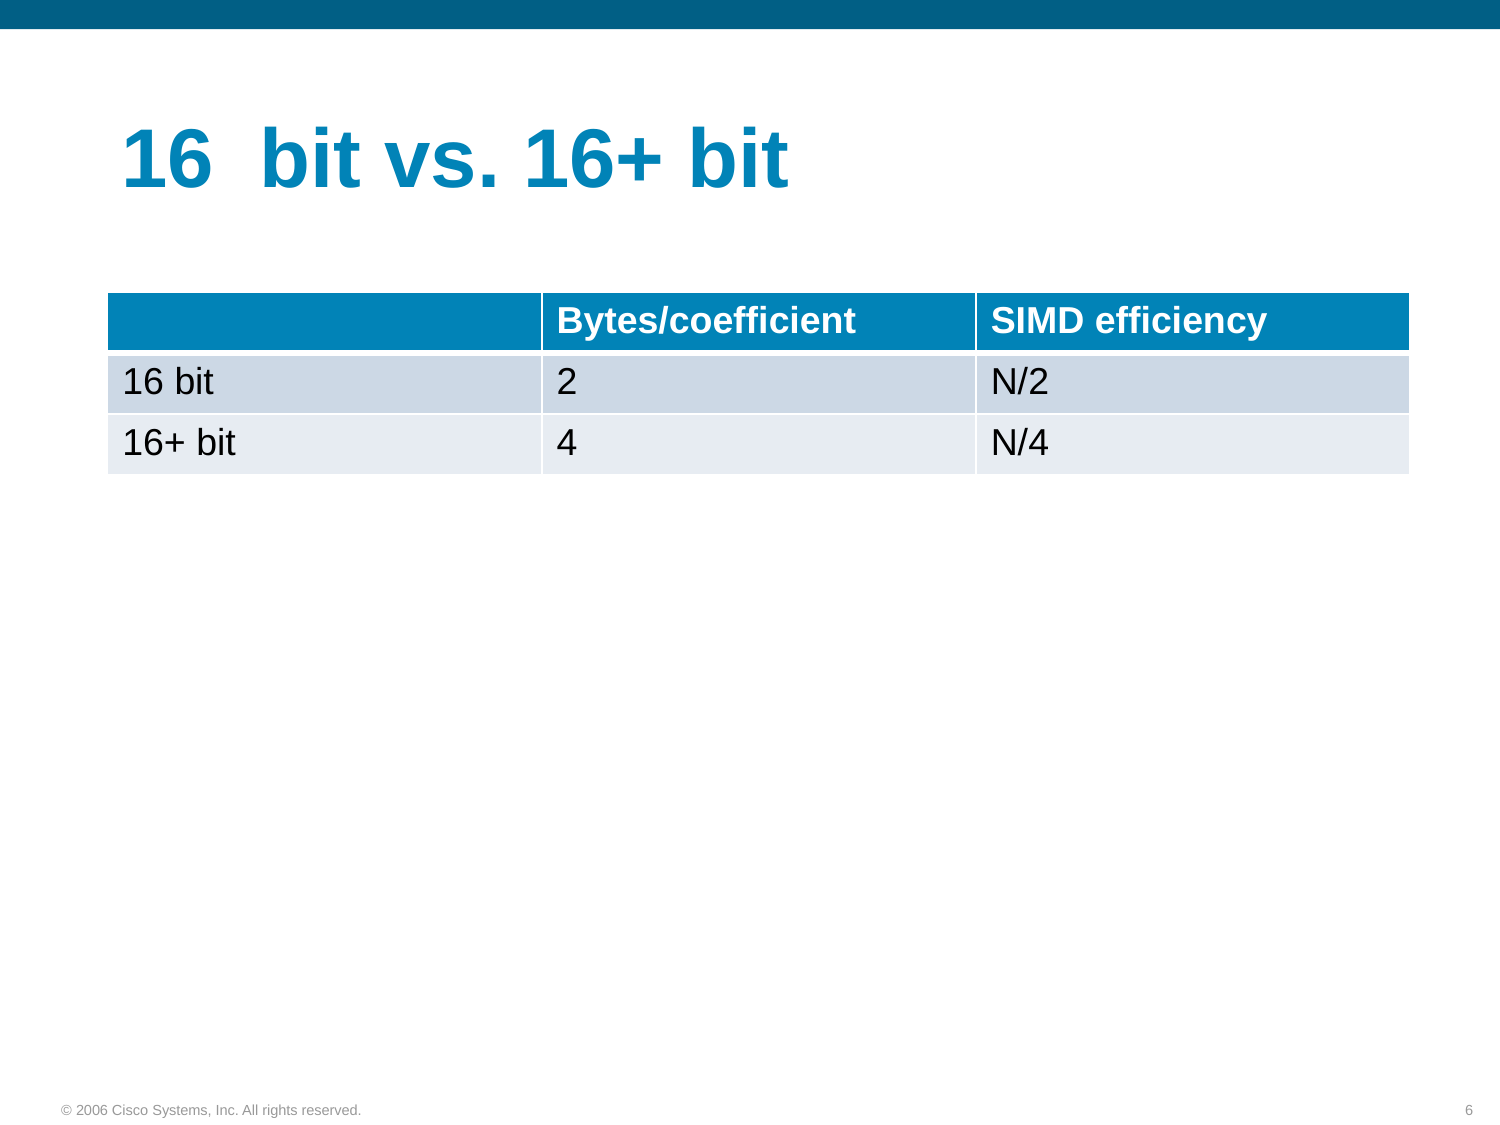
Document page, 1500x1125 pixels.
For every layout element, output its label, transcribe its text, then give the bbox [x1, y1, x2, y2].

table_cell 16 bit [108, 356, 541, 413]
table_cell 2 [543, 356, 975, 413]
table_header [108, 293, 541, 350]
table_cell N/2 [977, 356, 1409, 413]
table_cell 16+ bit [108, 415, 541, 474]
table_header SIMD efficiency [977, 293, 1409, 350]
table_cell 4 [543, 415, 975, 474]
table_header Bytes/coefficient [543, 293, 975, 350]
table_cell N/4 [977, 415, 1409, 474]
title 16 bit vs. 16+ bit [107, 74, 1444, 213]
